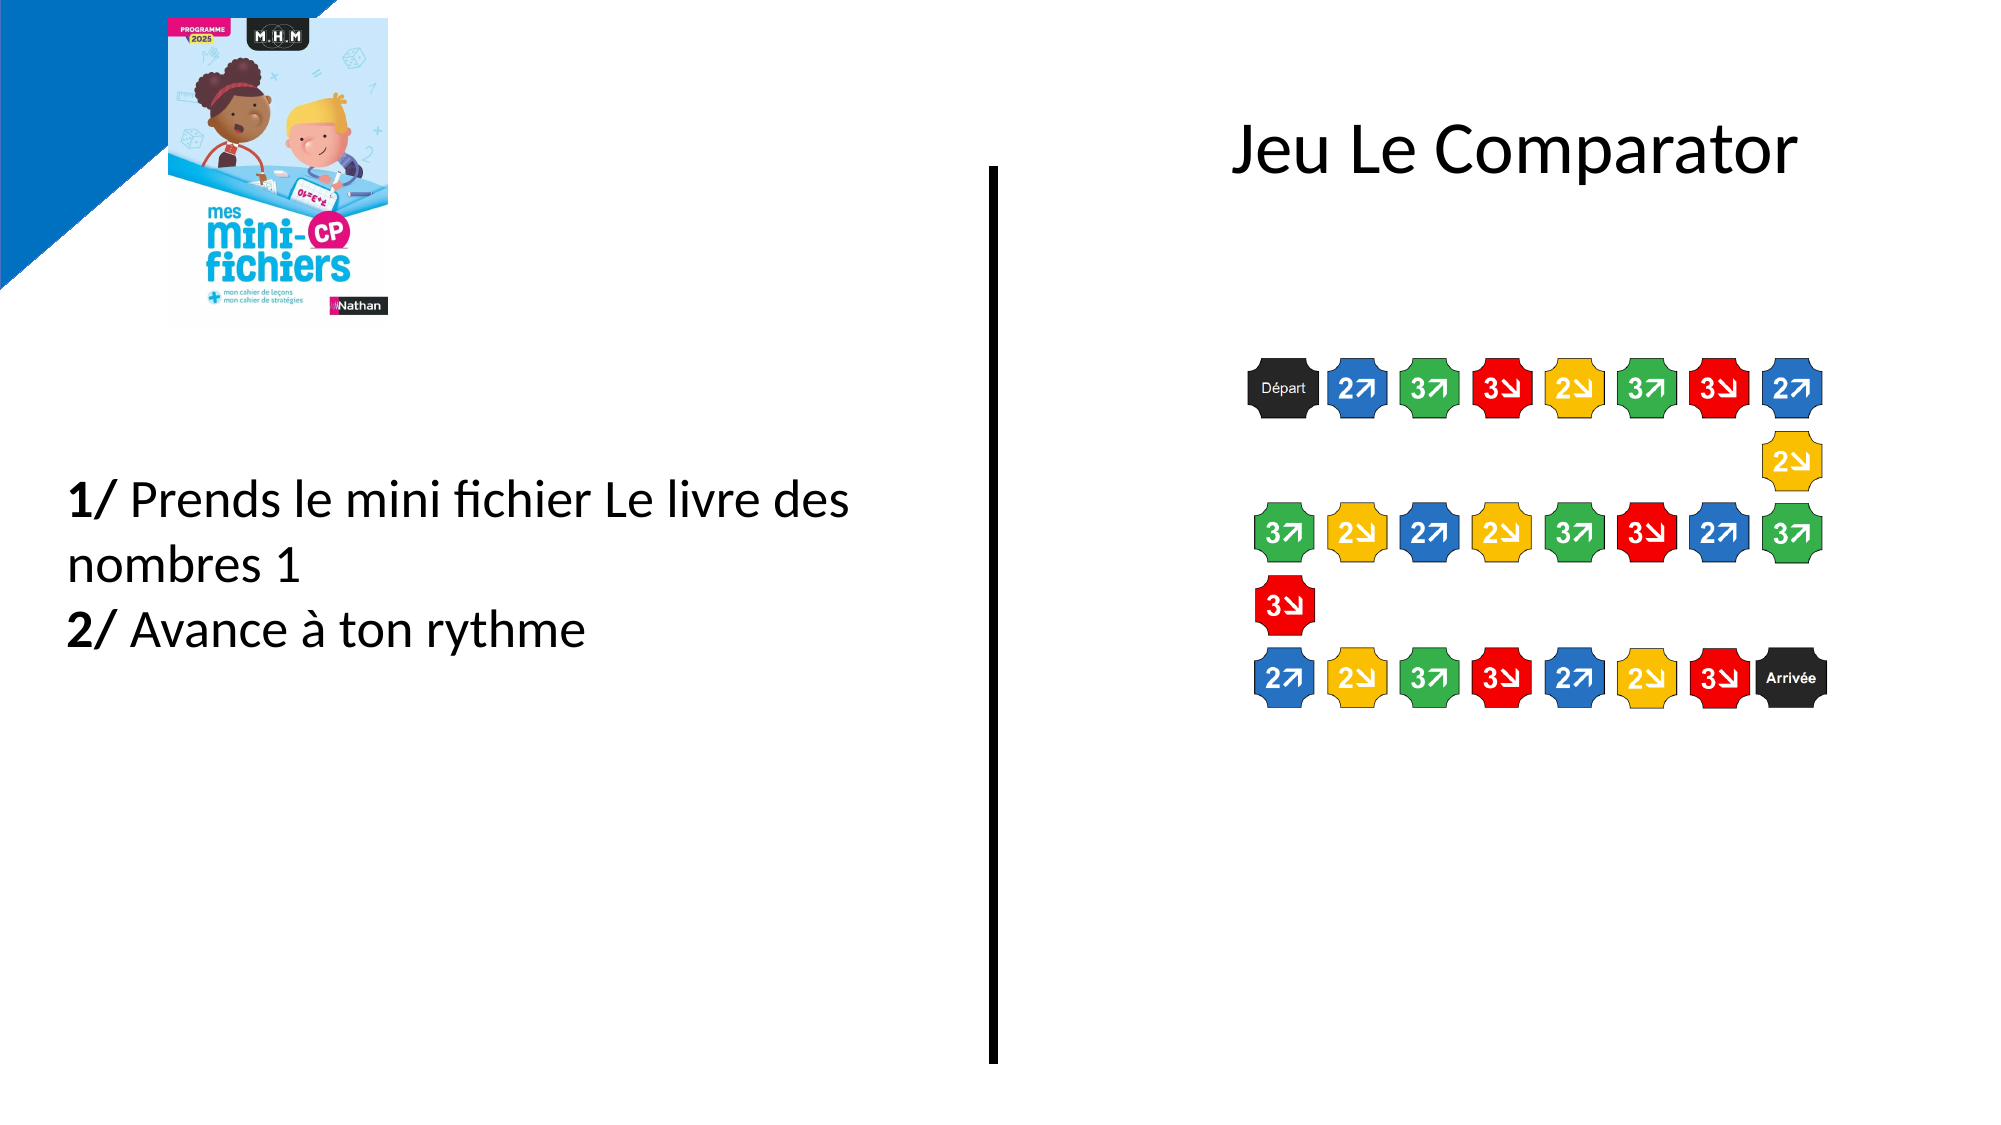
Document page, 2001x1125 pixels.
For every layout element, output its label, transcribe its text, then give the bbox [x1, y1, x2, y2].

text_box 1/ Prends le mini fichier Le livre des nombres 1 2/ Avance à ton rythme [52, 456, 972, 667]
text_box Jeu Le Comparator [1216, 91, 1832, 197]
picture [168, 18, 388, 330]
text_box [0, 0, 337, 290]
picture [1238, 345, 1832, 718]
